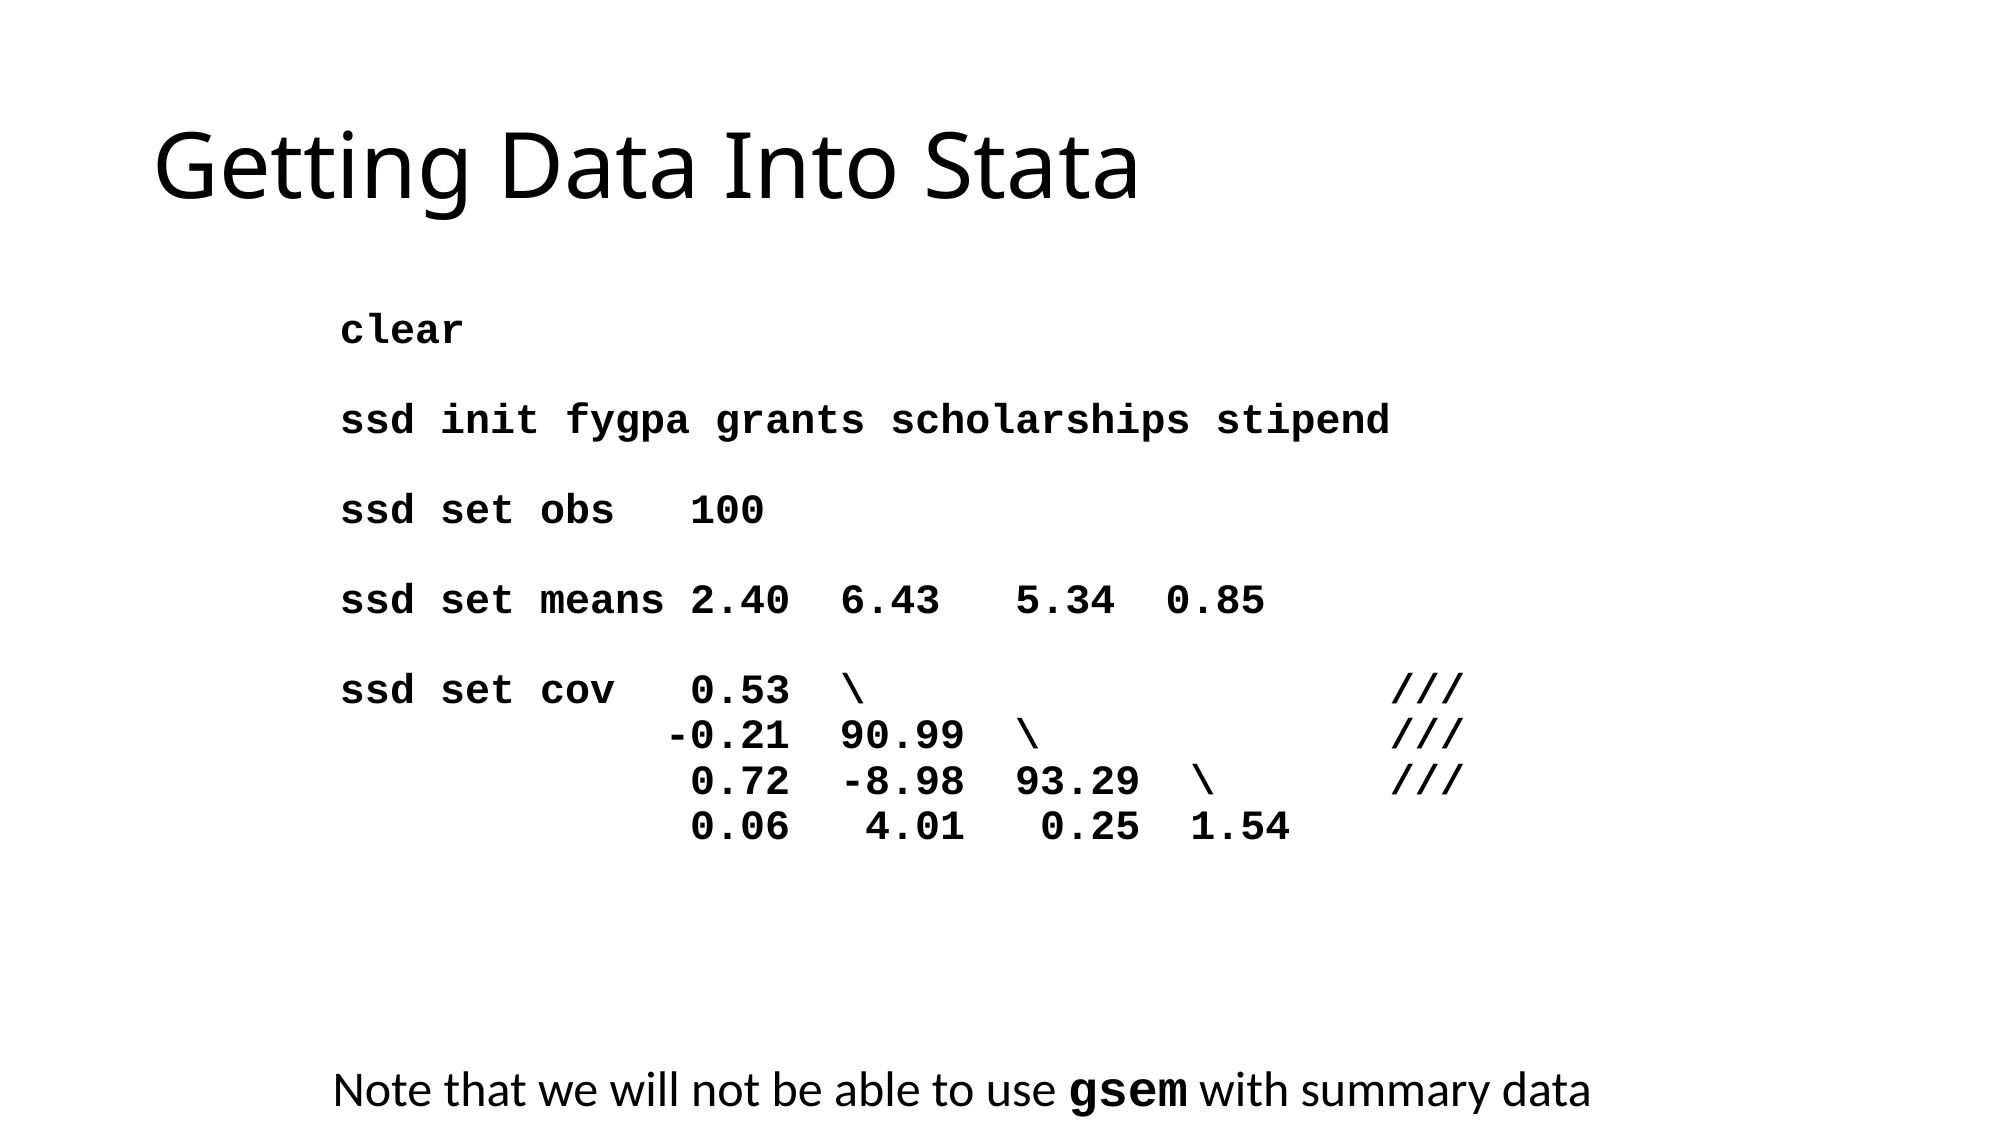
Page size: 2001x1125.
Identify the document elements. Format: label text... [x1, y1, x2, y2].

text_box Note that we will not be able to use gsem with summary data [318, 1049, 1608, 1124]
title Getting Data Into Stata [137, 59, 1863, 278]
list clear ssd init fygpa grants scholarships stipend ssd set obs 100 ssd set means 2.40 6.43 5.34 0.85 ssd set cov 0.53 \ /// -0.21 90.99 \ /// 0.72 -8.98 93.29 \ /// 0.06 4.01 0.25 1.54 [324, 299, 1675, 1005]
